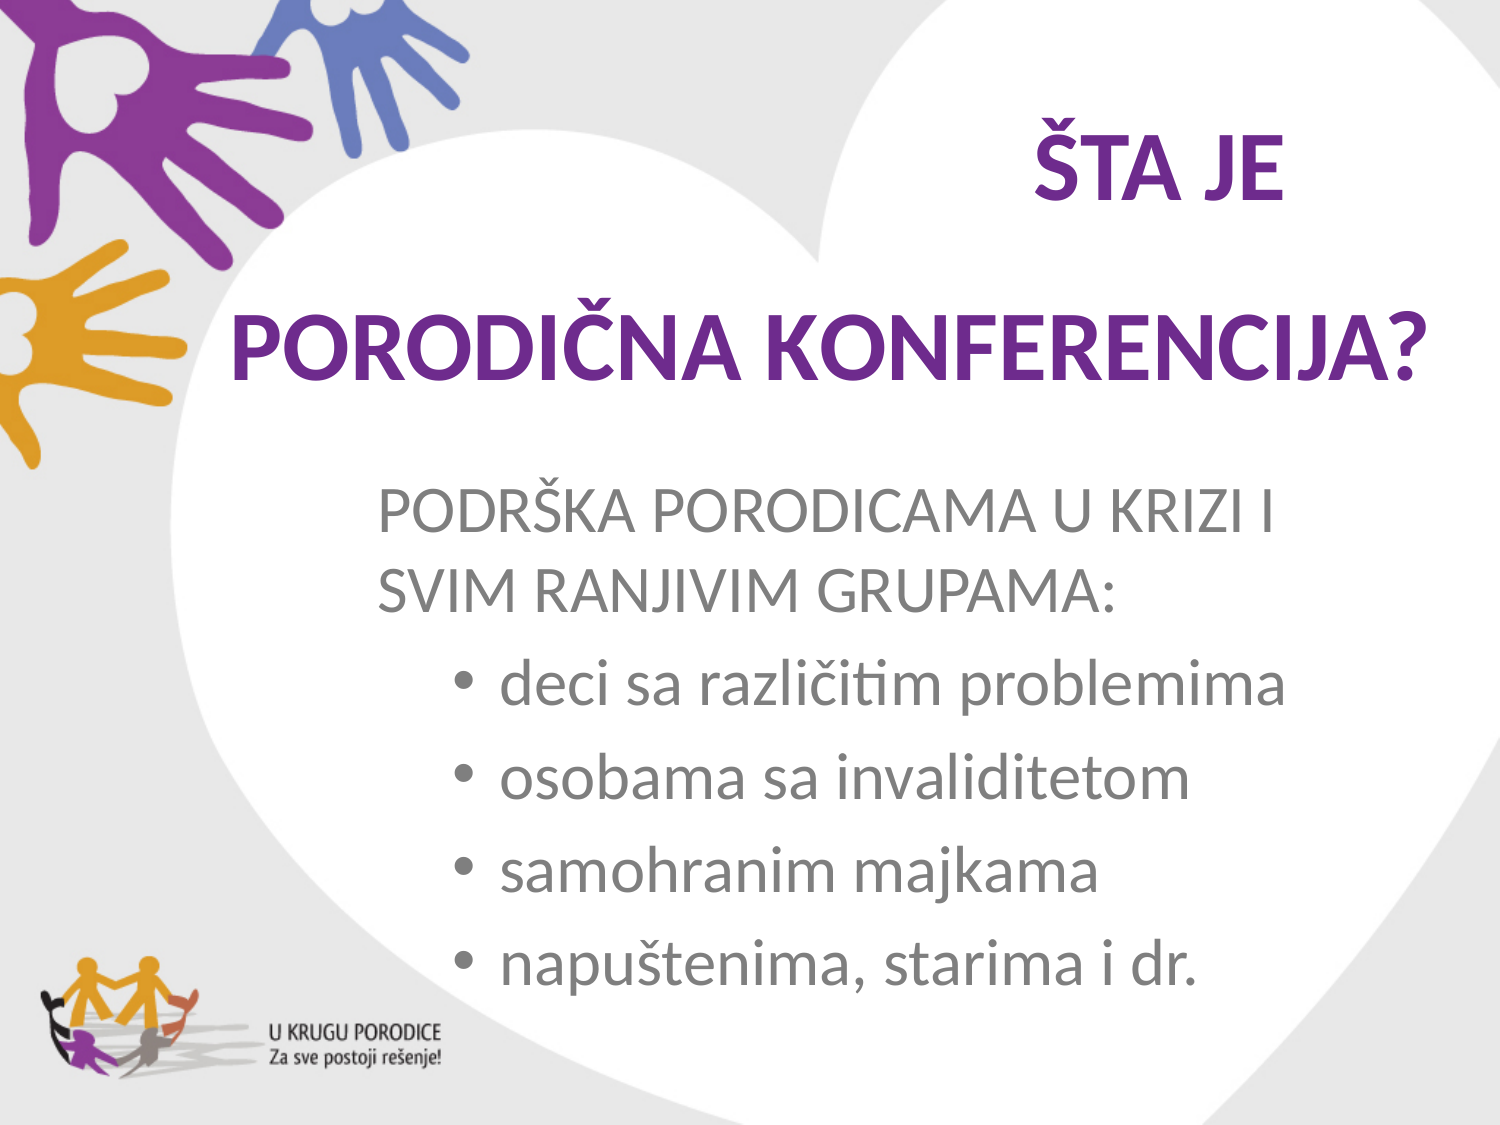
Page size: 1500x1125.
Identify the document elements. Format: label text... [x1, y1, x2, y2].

text_box ŠTA JE [1019, 92, 1313, 228]
picture [0, 0, 1500, 1125]
title PORODIČNA KONFERENCIJA? [213, 256, 1479, 425]
list PODRŠKA PORODICAMA U KRIZI I SVIM RANJIVIM GRUPAMA: deci sa različitim problemima osobama sa invaliditetom samohranim majkama napuštenima, starima i dr. [361, 458, 1411, 1010]
